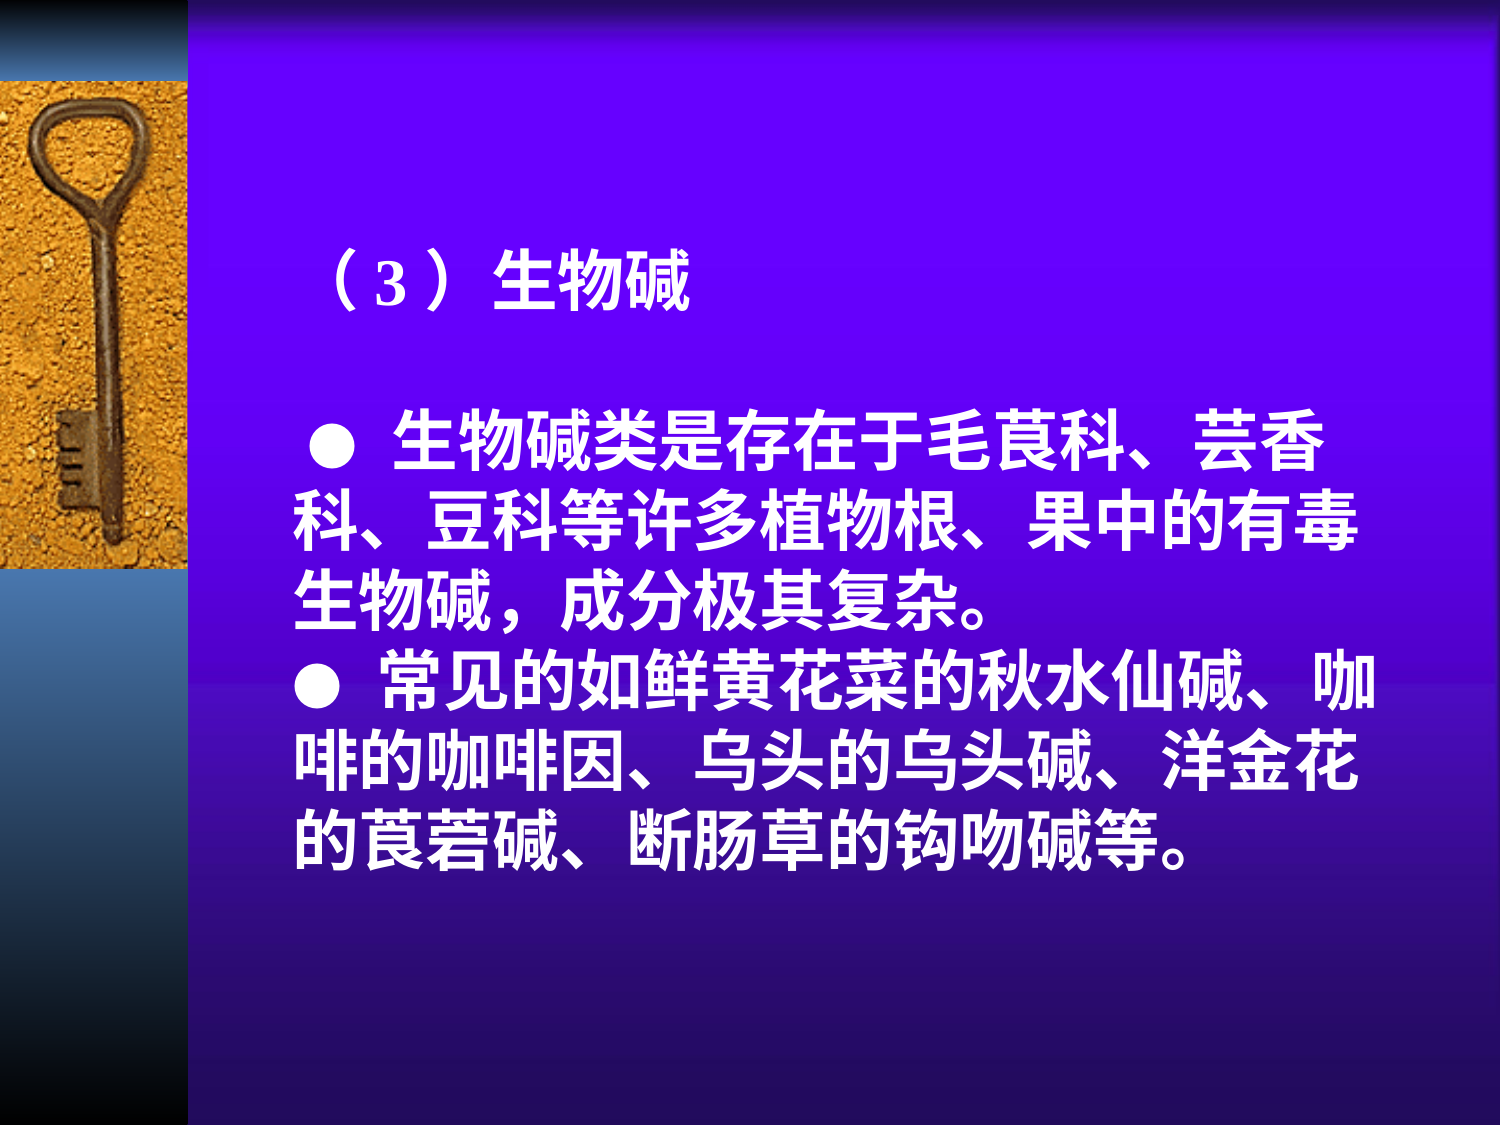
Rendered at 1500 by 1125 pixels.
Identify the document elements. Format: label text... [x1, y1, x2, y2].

picture [0, 0, 1500, 1125]
text_box （3）生物碱 ● 生物碱类是存在于毛茛科、芸香科、豆科等许多植物根、果中的有毒生物碱，成分极其复杂。 ● 常见的如鲜黄花菜的秋水仙碱、咖啡的咖啡因、乌头的乌头碱、洋金花的莨菪碱、断肠草的钩吻碱等。 [277, 231, 1400, 887]
